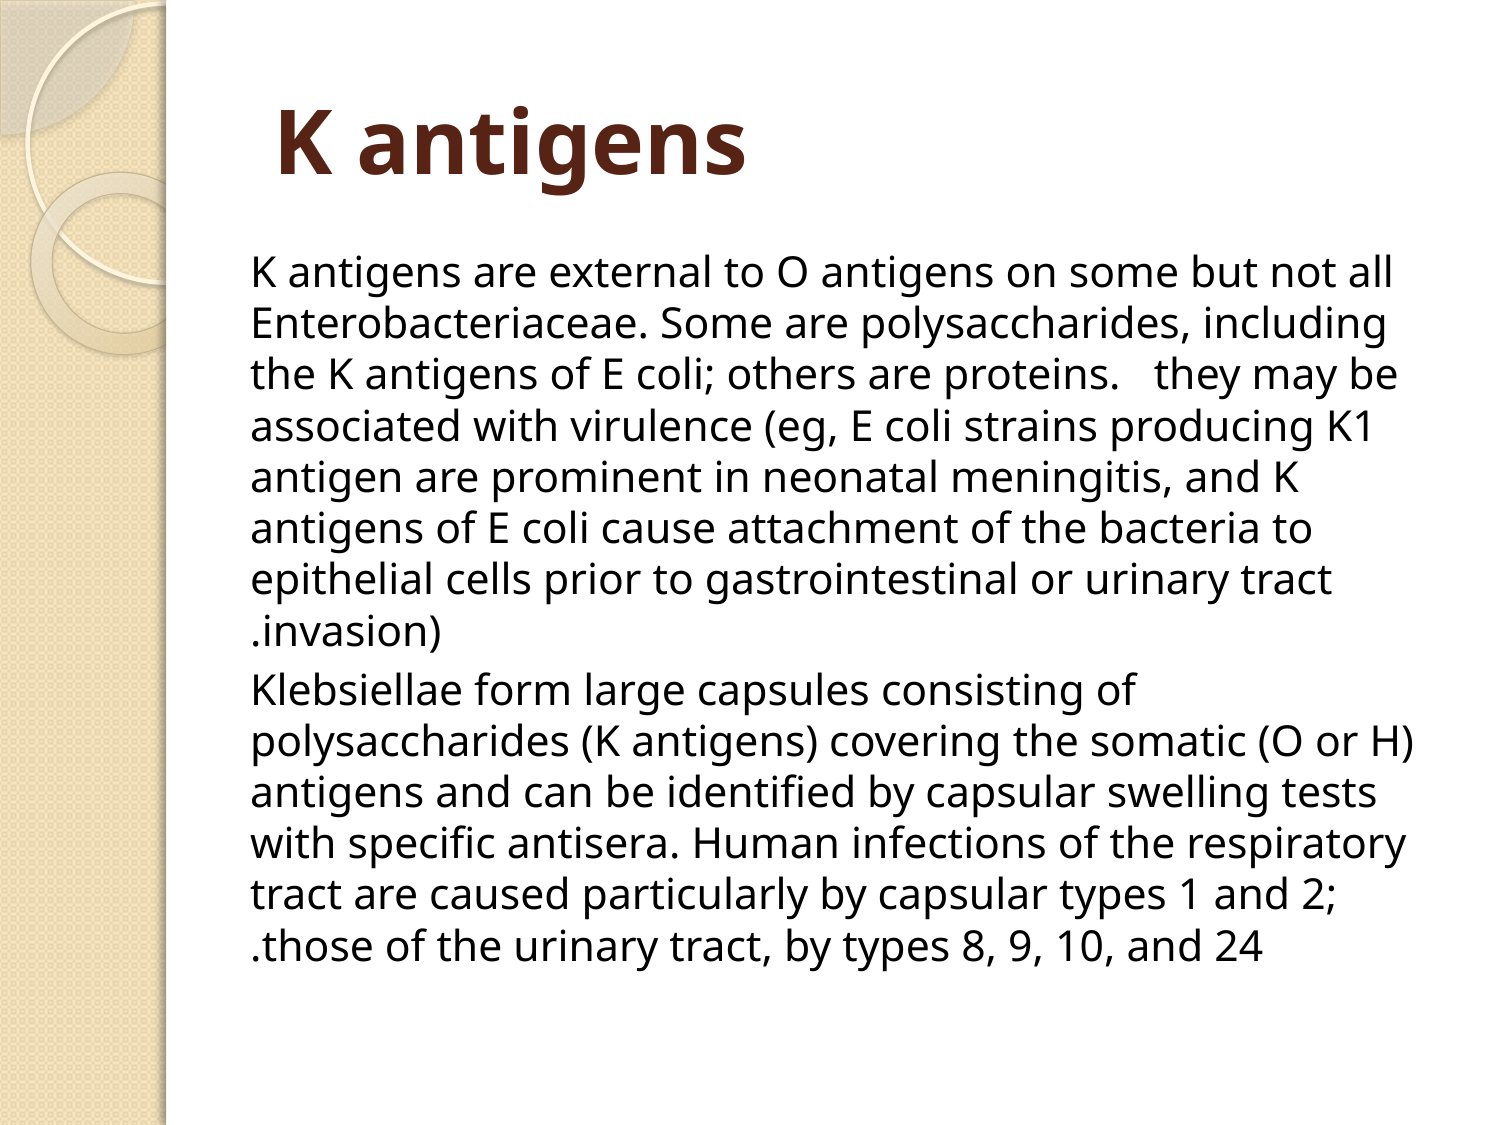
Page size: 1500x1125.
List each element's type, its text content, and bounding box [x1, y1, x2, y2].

list K antigens are external to O antigens on some but not all Enterobacteriaceae. Some are polysaccharides, including the K antigens of E coli; others are proteins. they may be associated with virulence (eg, E coli strains producing K1 antigen are prominent in neonatal meningitis, and K antigens of E coli cause attachment of the bacteria to epithelial cells prior to gastrointestinal or urinary tract invasion). Klebsiellae form large capsules consisting of polysaccharides (K antigens) covering the somatic (O or H) antigens and can be identified by capsular swelling tests with specific antisera. Human infections of the respiratory tract are caused particularly by capsular types 1 and 2; those of the urinary tract, by types 8, 9, 10, and 24. [235, 237, 1466, 1025]
title K antigens [235, 45, 1466, 233]
